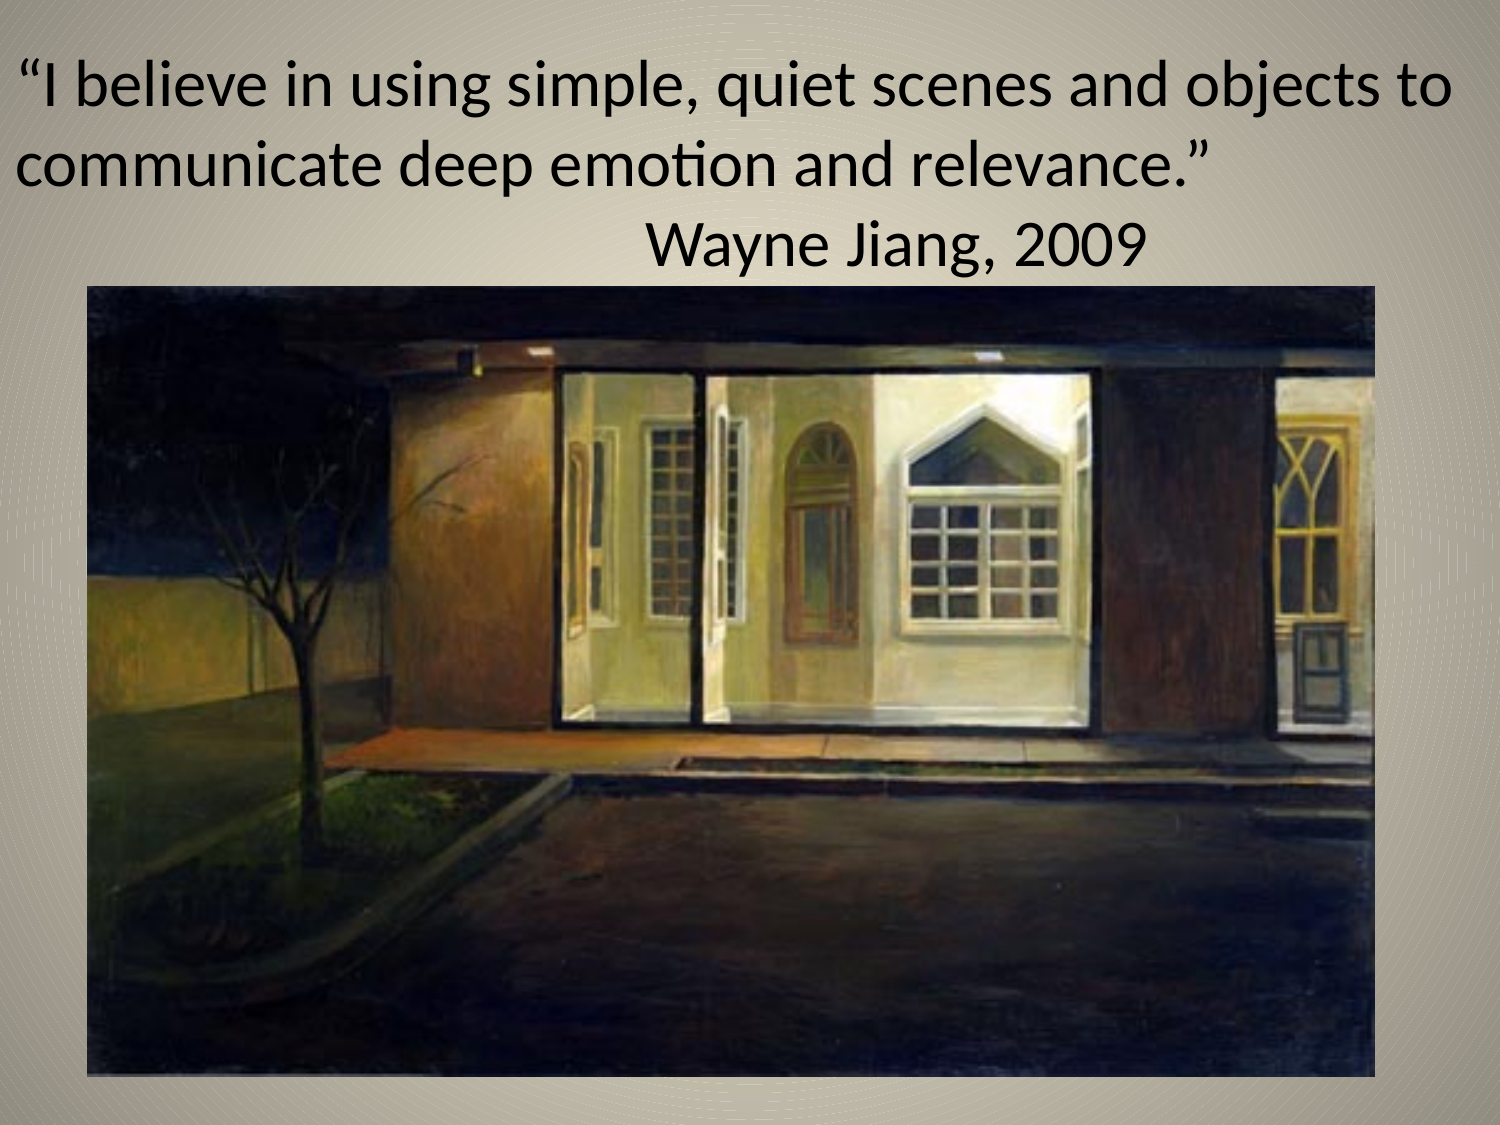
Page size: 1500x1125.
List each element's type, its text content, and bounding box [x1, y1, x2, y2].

picture [87, 286, 1376, 1077]
title “I believe in using simple, quiet scenes and objects to communicate deep emotion and relevance.” Wayne Jiang, 2009 [0, 45, 1500, 275]
